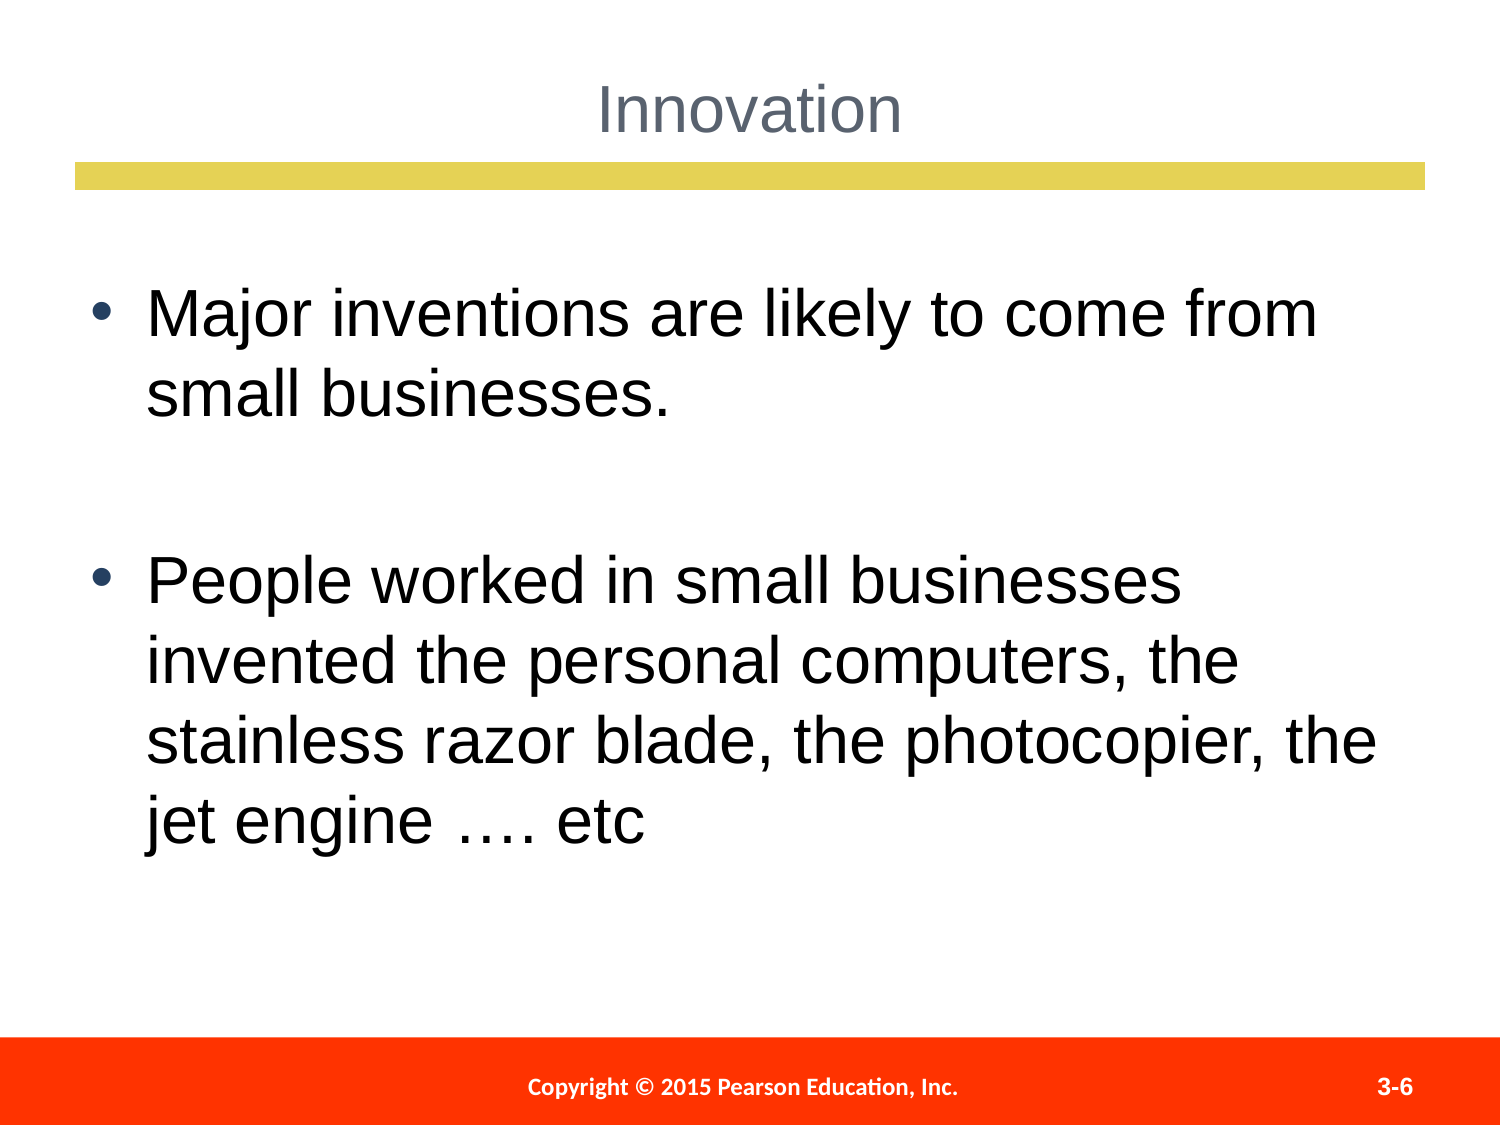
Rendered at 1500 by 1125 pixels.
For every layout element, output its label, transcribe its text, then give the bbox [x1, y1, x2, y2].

title Innovation [74, 12, 1426, 201]
list Major inventions are likely to come from small businesses. People worked in small businesses invented the personal computers, the stainless razor blade, the photocopier, the jet engine …. etc [74, 262, 1426, 1006]
